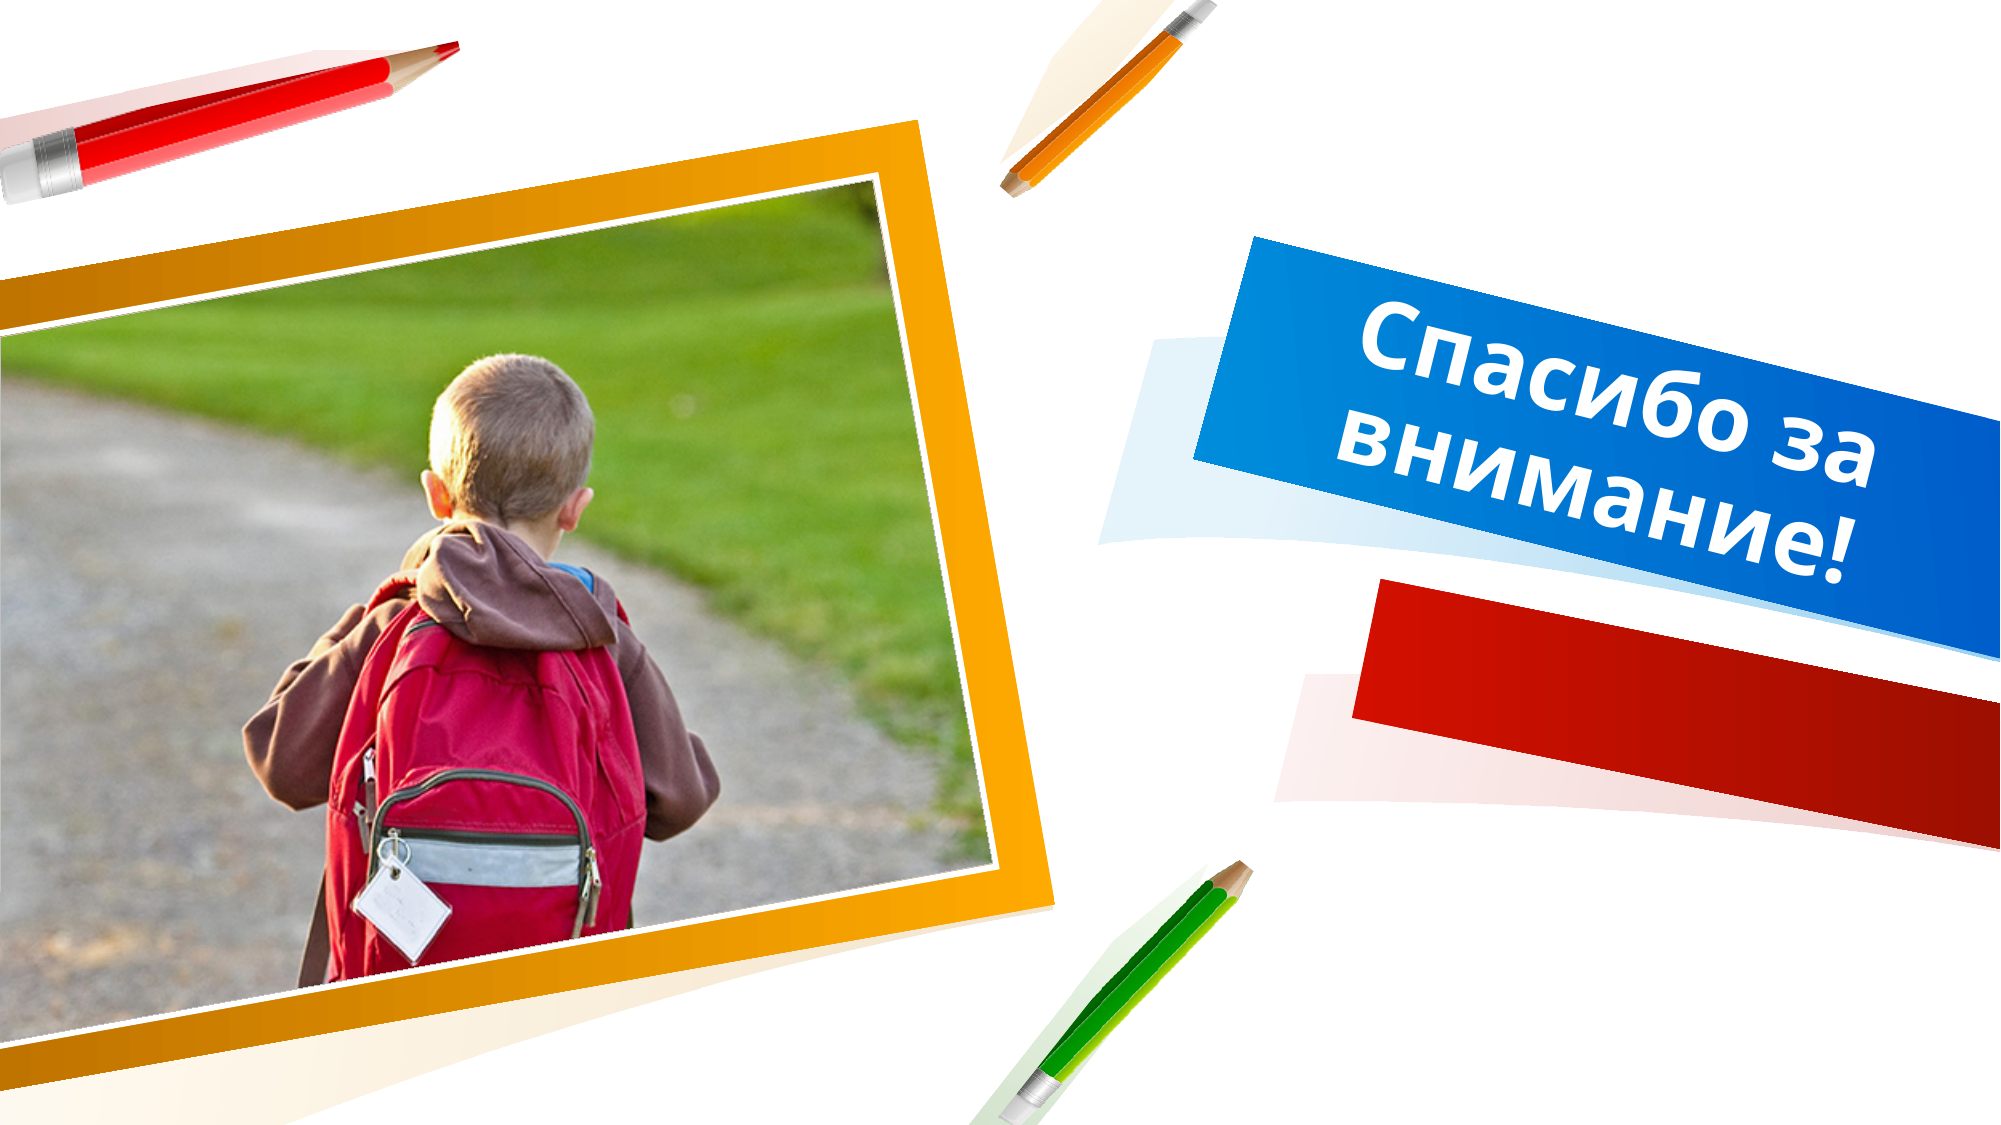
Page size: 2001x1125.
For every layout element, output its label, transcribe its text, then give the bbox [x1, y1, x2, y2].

picture [991, 842, 1270, 1125]
picture [0, 0, 1223, 1043]
title Спасибо за внимание! [1197, 243, 2000, 646]
